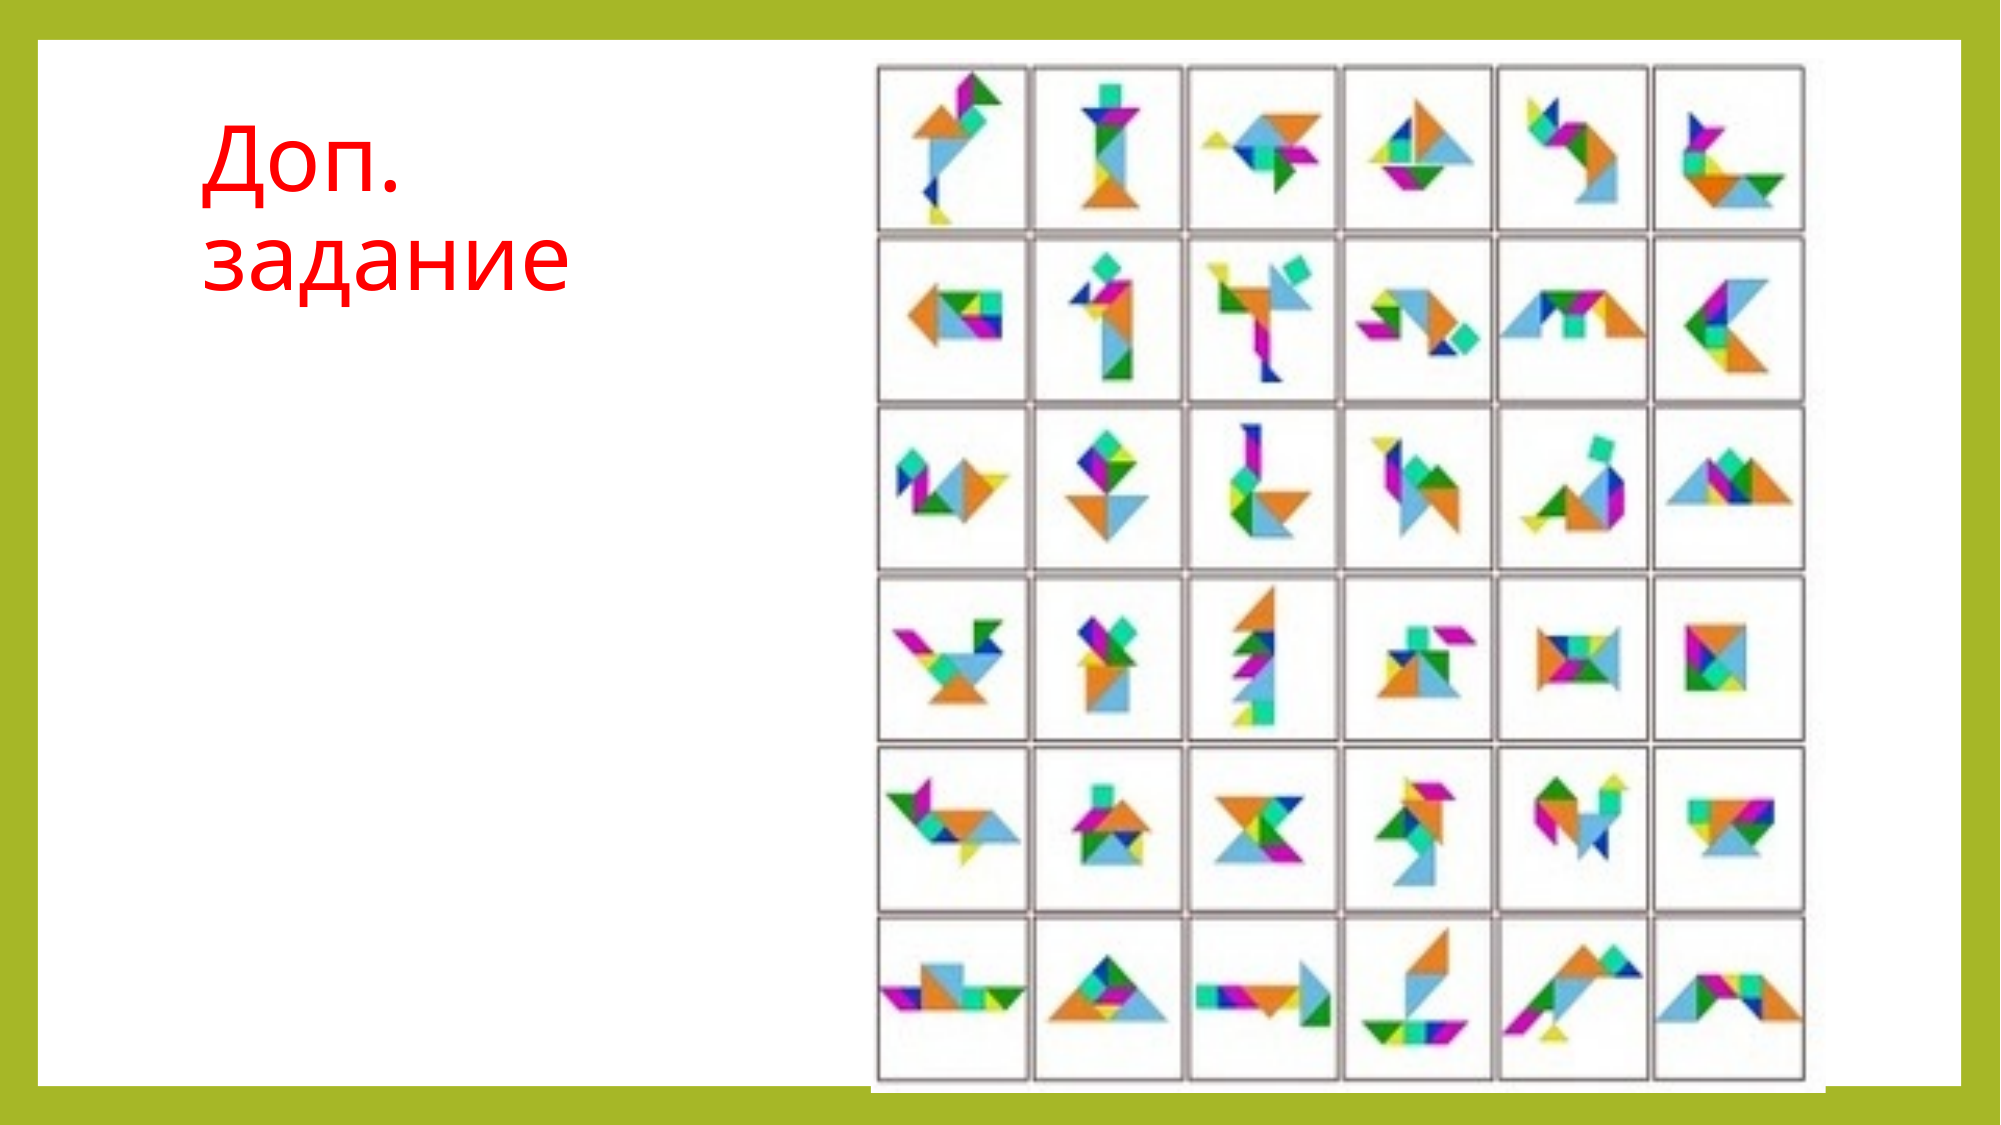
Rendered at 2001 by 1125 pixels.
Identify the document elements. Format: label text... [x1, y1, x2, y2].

picture [870, 57, 1827, 1093]
title Доп. задание [187, 99, 778, 323]
